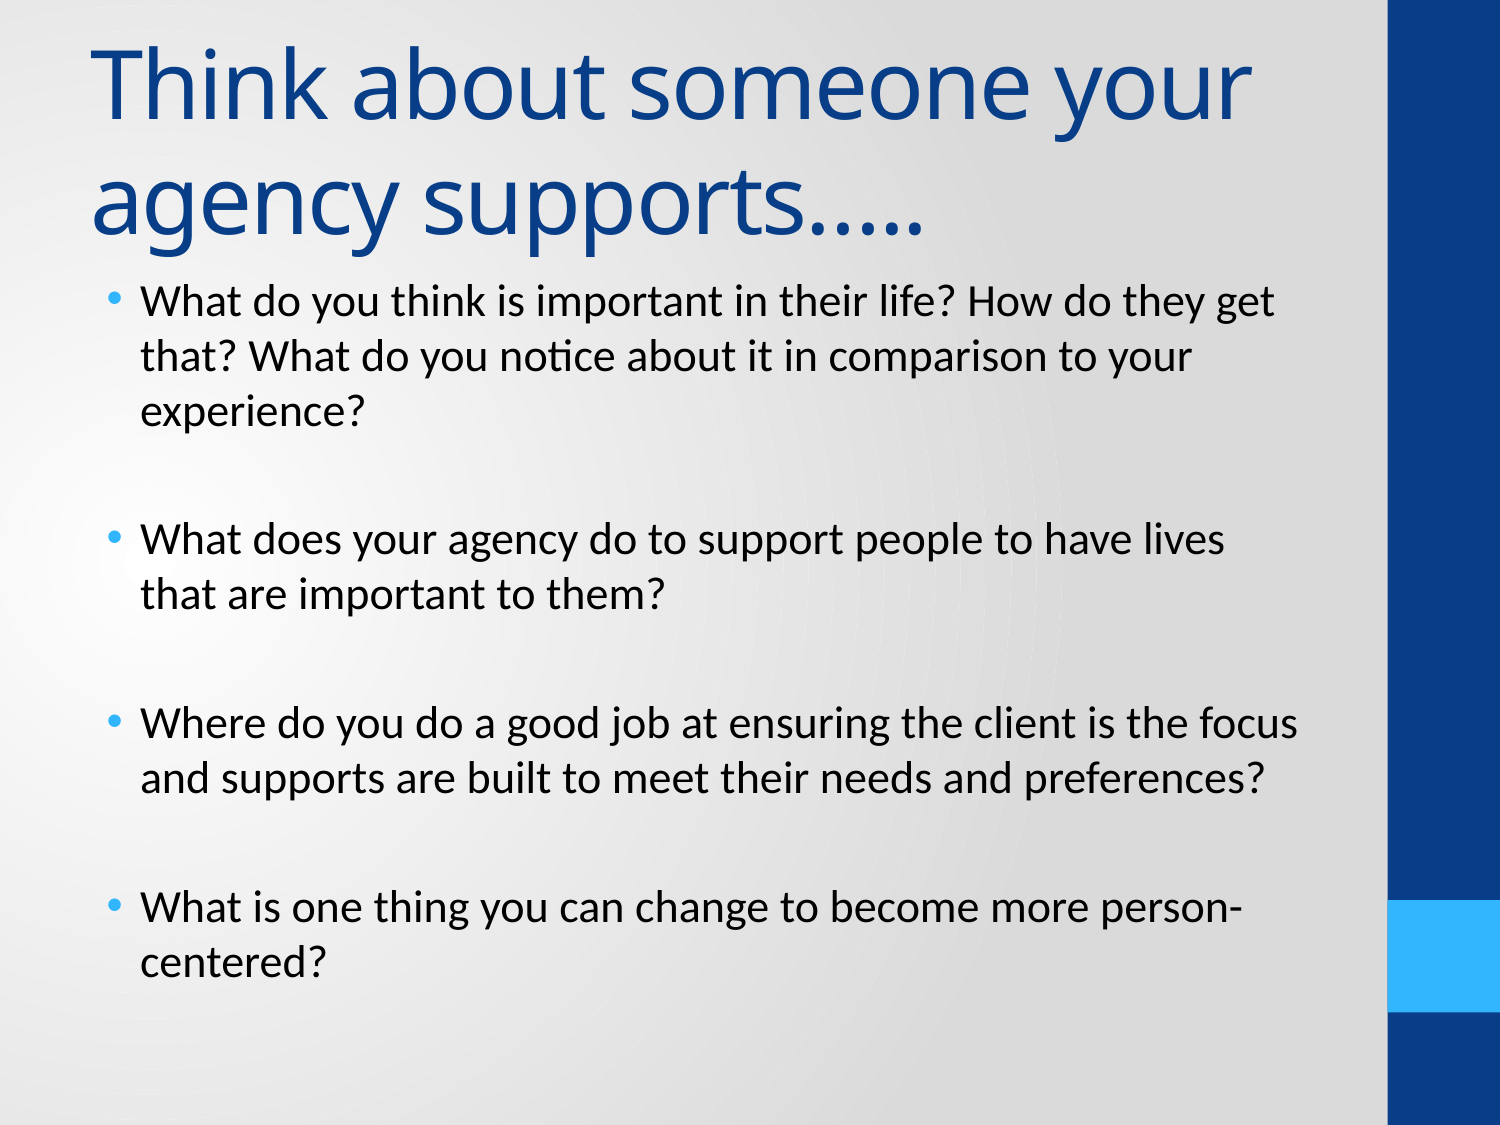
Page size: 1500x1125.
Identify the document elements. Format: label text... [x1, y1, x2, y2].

list What do you think is important in their life? How do they get that? What do you notice about it in comparison to your experience? What does your agency do to support people to have lives that are important to them? Where do you do a good job at ensuring the client is the focus and supports are built to meet their needs and preferences? What is one thing you can change to become more person-centered? [75, 262, 1325, 1050]
title Think about someone your agency supports….. [75, 45, 1325, 233]
